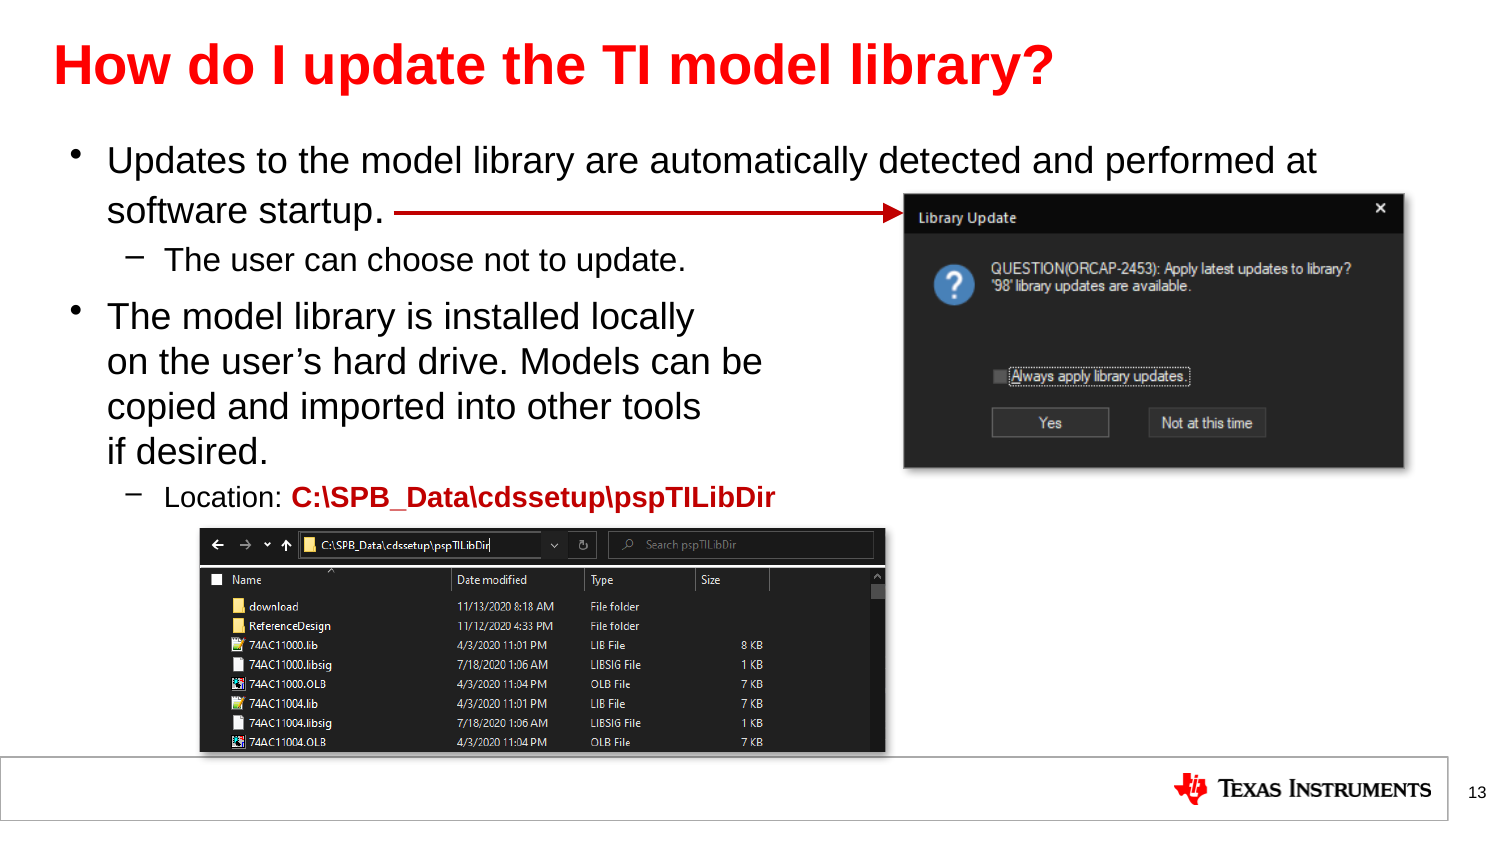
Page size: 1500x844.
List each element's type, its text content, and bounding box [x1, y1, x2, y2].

picture [903, 193, 1406, 469]
title How do I update the TI model library? [37, 17, 1426, 119]
picture [199, 527, 886, 753]
slide_number 13 [1151, 774, 1500, 801]
list Updates to the model library are automatically detected and performed at software startup. The user can choose not to update. The model library is installed locally on the user’s hard drive. Models can be copied and imported into other tools if desired. Location: C:\SPB_Data\cdssetup\pspTILibDir [54, 128, 1444, 738]
picture [1174, 801, 1431, 805]
